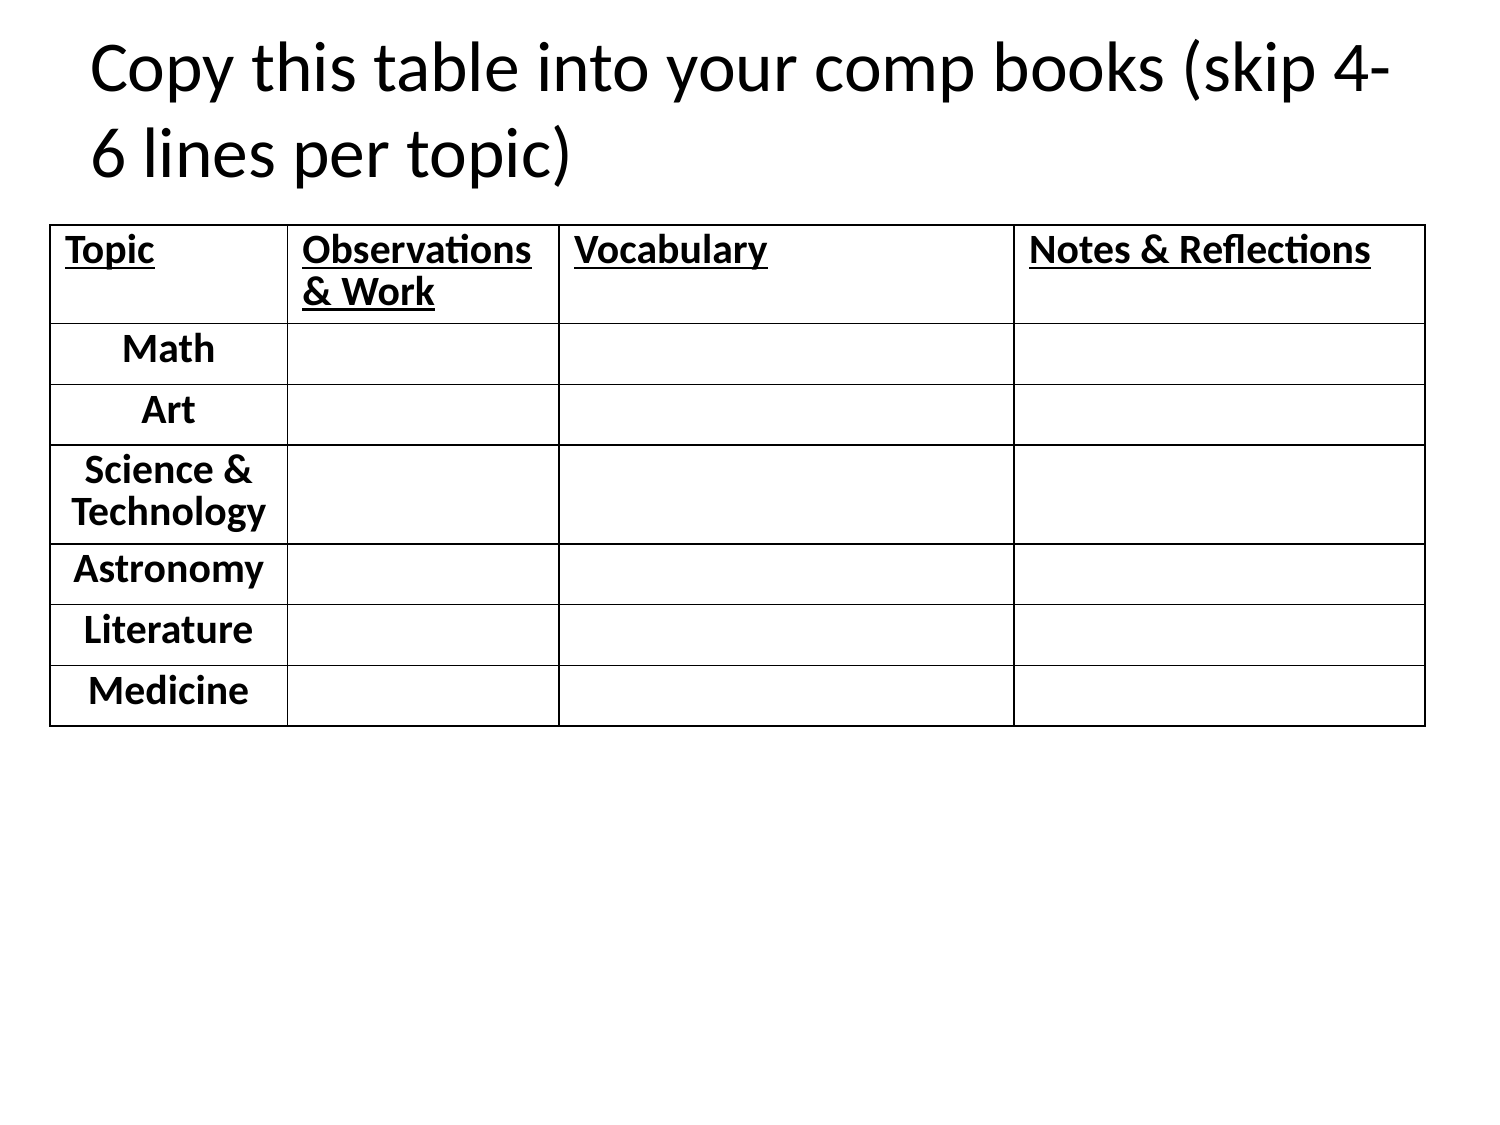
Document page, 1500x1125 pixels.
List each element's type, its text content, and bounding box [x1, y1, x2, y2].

table_cell [1015, 545, 1424, 604]
table_cell [560, 545, 1013, 604]
table_cell [560, 666, 1013, 725]
table_cell [288, 324, 558, 384]
table_header Vocabulary [560, 226, 1013, 323]
table_cell [288, 666, 558, 725]
table_cell [1015, 446, 1424, 543]
table_cell [1015, 385, 1424, 444]
table_cell Math [51, 324, 287, 384]
table_cell [288, 545, 558, 604]
table_cell [1015, 666, 1424, 725]
table_cell [560, 446, 1013, 543]
table_cell Science & Technology [51, 446, 287, 543]
table_cell [288, 446, 558, 543]
table_cell [288, 605, 558, 665]
table_header Observations & Work [288, 226, 558, 323]
table_cell [1015, 605, 1424, 665]
table_cell Literature [51, 605, 287, 665]
table_header Notes & Reflections [1015, 226, 1424, 323]
table_cell [560, 605, 1013, 665]
table_cell [560, 324, 1013, 384]
table_cell Medicine [51, 666, 287, 725]
table_header Topic [51, 226, 287, 323]
table_cell [1015, 324, 1424, 384]
table_cell [560, 385, 1013, 444]
title Copy this table into your comp books (skip 4-6 lines per topic) [75, 12, 1425, 200]
table_cell [288, 385, 558, 444]
table_cell Astronomy [51, 545, 287, 604]
table_cell Art [51, 385, 287, 444]
